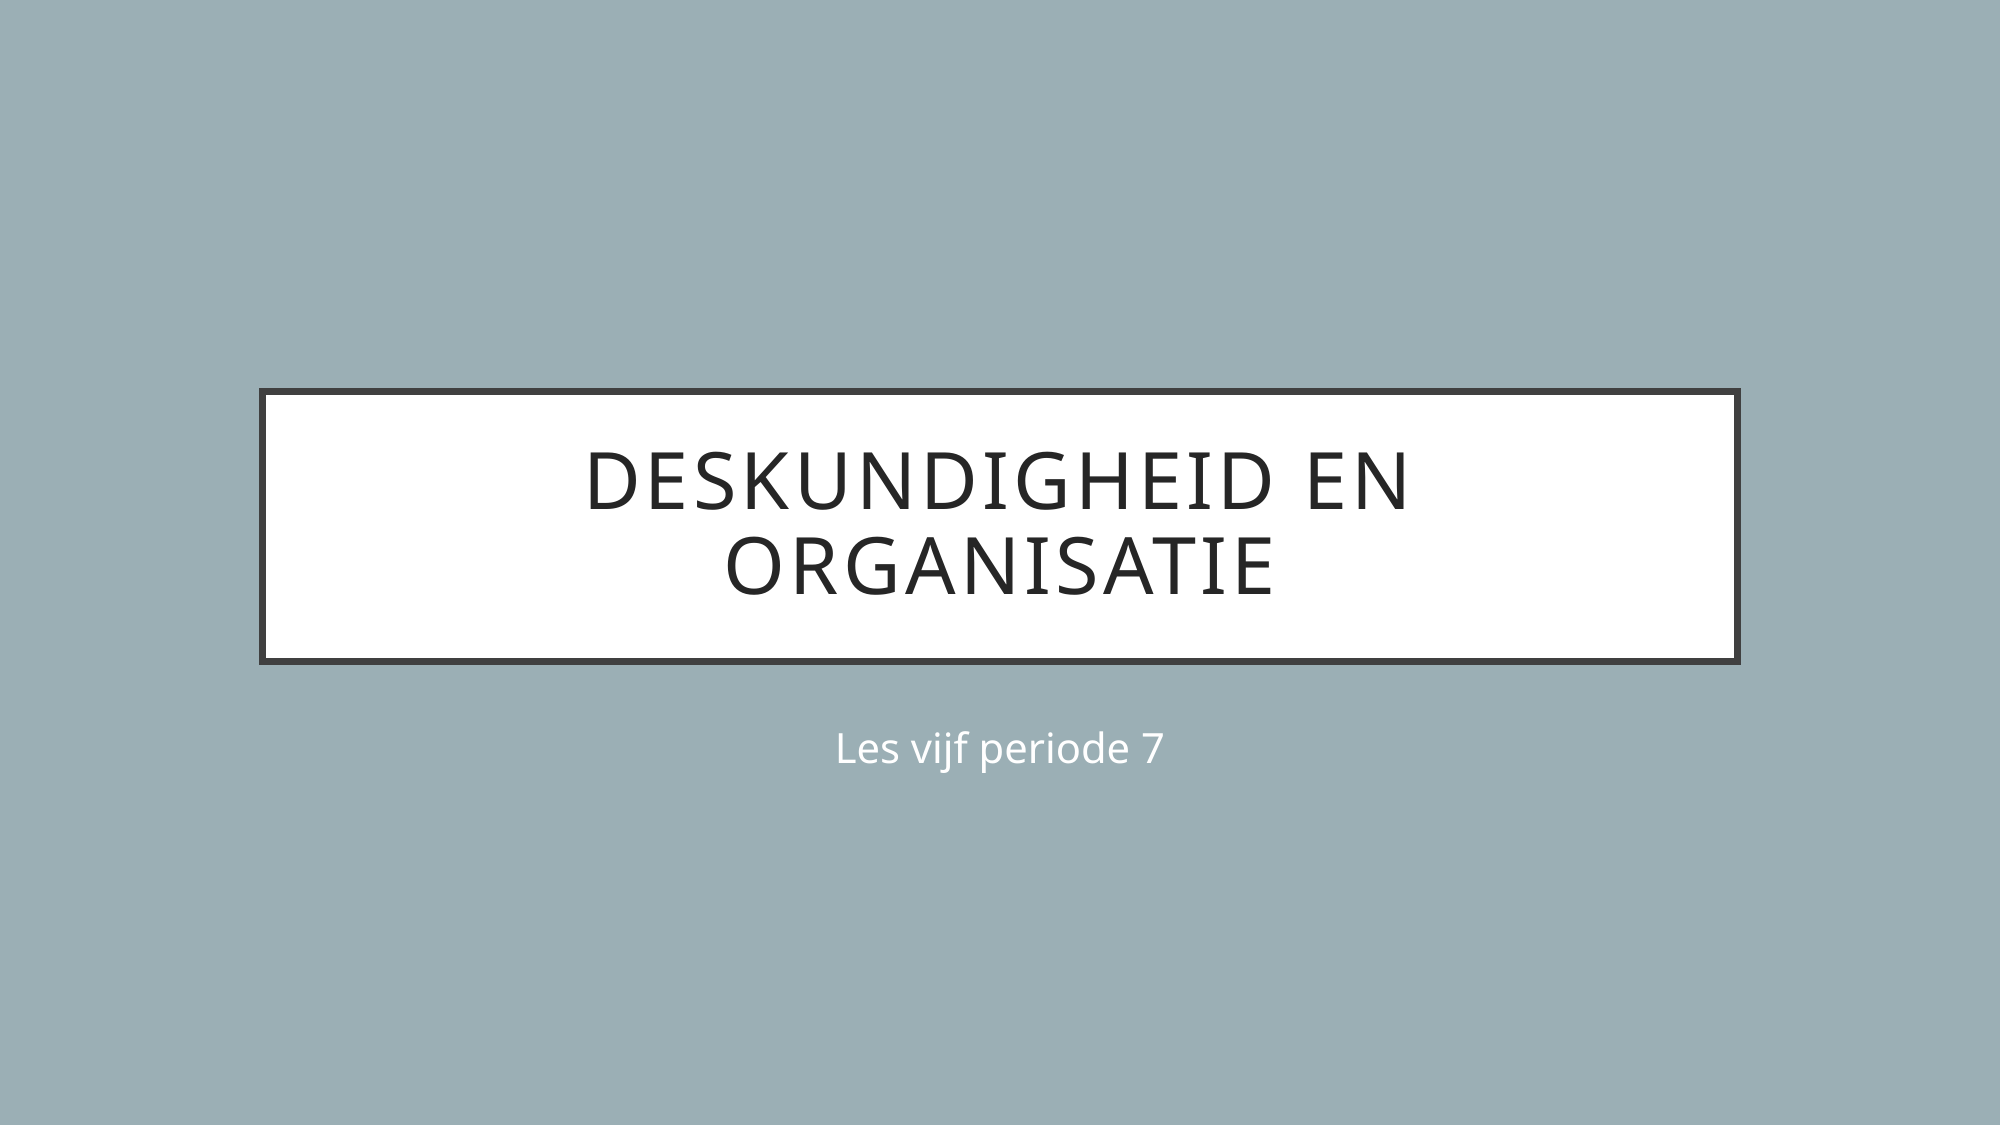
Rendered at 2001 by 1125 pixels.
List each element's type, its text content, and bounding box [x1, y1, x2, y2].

subtitle Les vijf periode 7 [442, 713, 1558, 918]
title Deskundigheid en organisatie [259, 388, 1741, 665]
